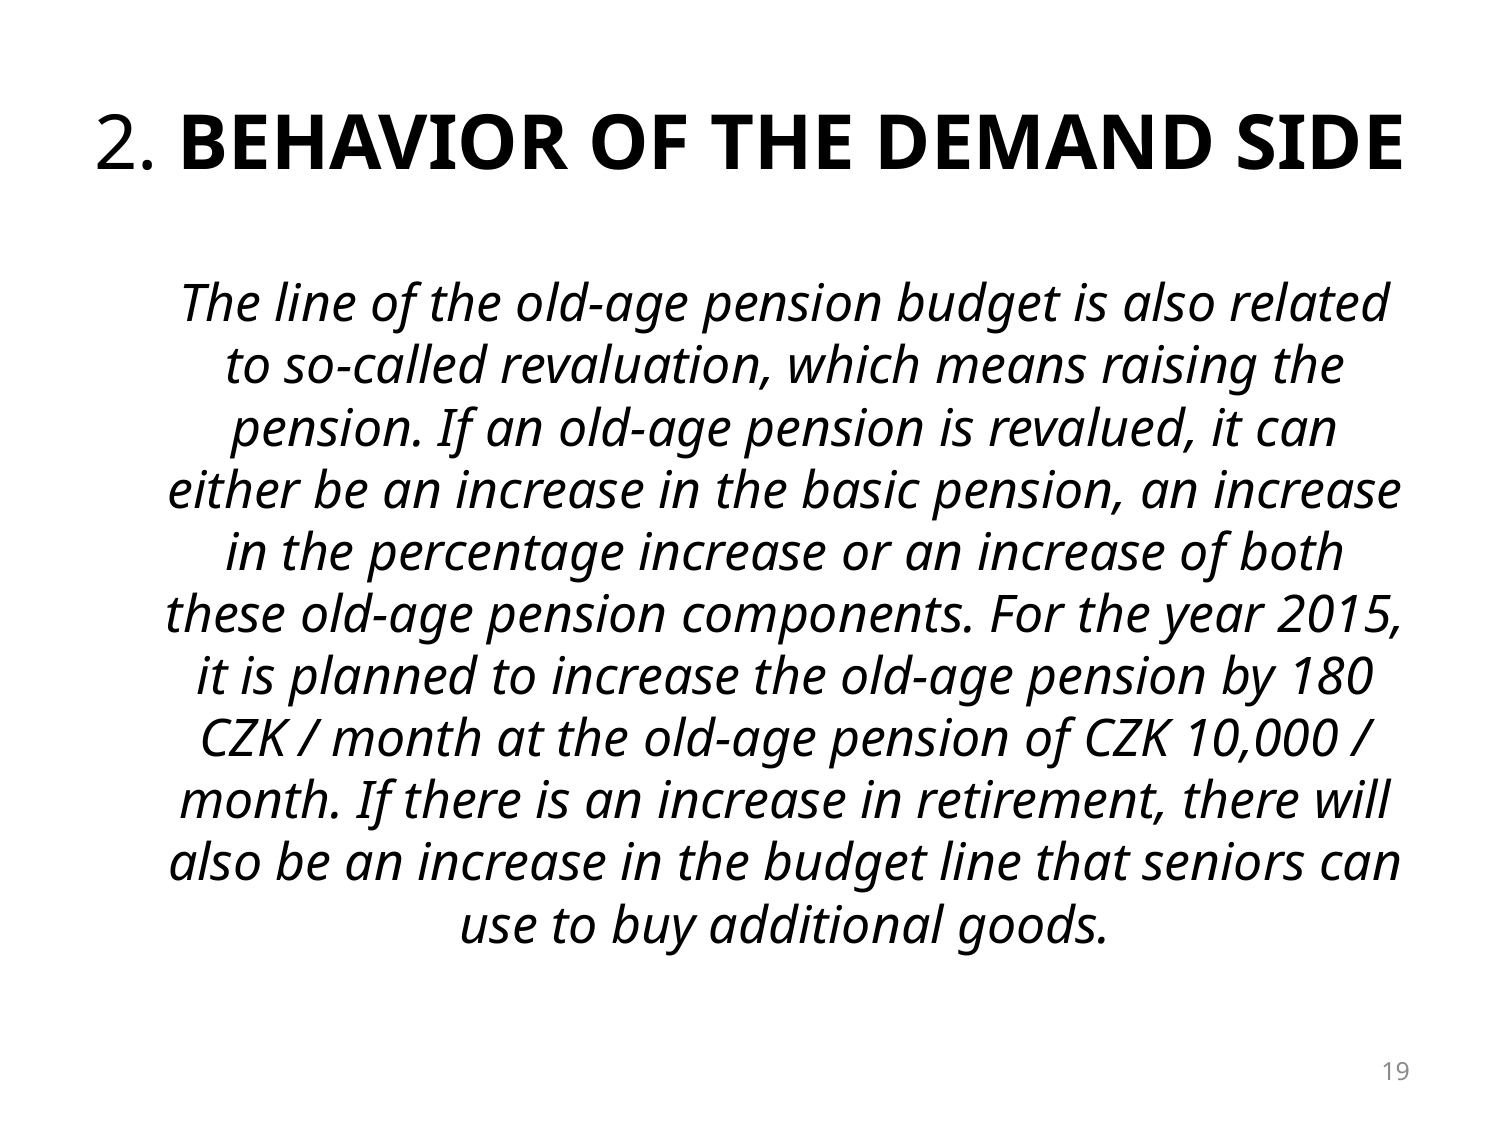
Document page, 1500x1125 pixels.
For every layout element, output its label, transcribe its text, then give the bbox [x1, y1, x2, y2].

title 2. behavior of the demand side [75, 45, 1425, 233]
slide_number 19 [1074, 1042, 1425, 1103]
list The line of the old-age pension budget is also related to so-called revaluation, which means raising the pension. If an old-age pension is revalued, it can either be an increase in the basic pension, an increase in the percentage increase or an increase of both these old-age pension components. For the year 2015, it is planned to increase the old-age pension by 180 CZK / month at the old-age pension of CZK 10,000 / month. If there is an increase in retirement, there will also be an increase in the budget line that seniors can use to buy additional goods. [75, 262, 1425, 1005]
